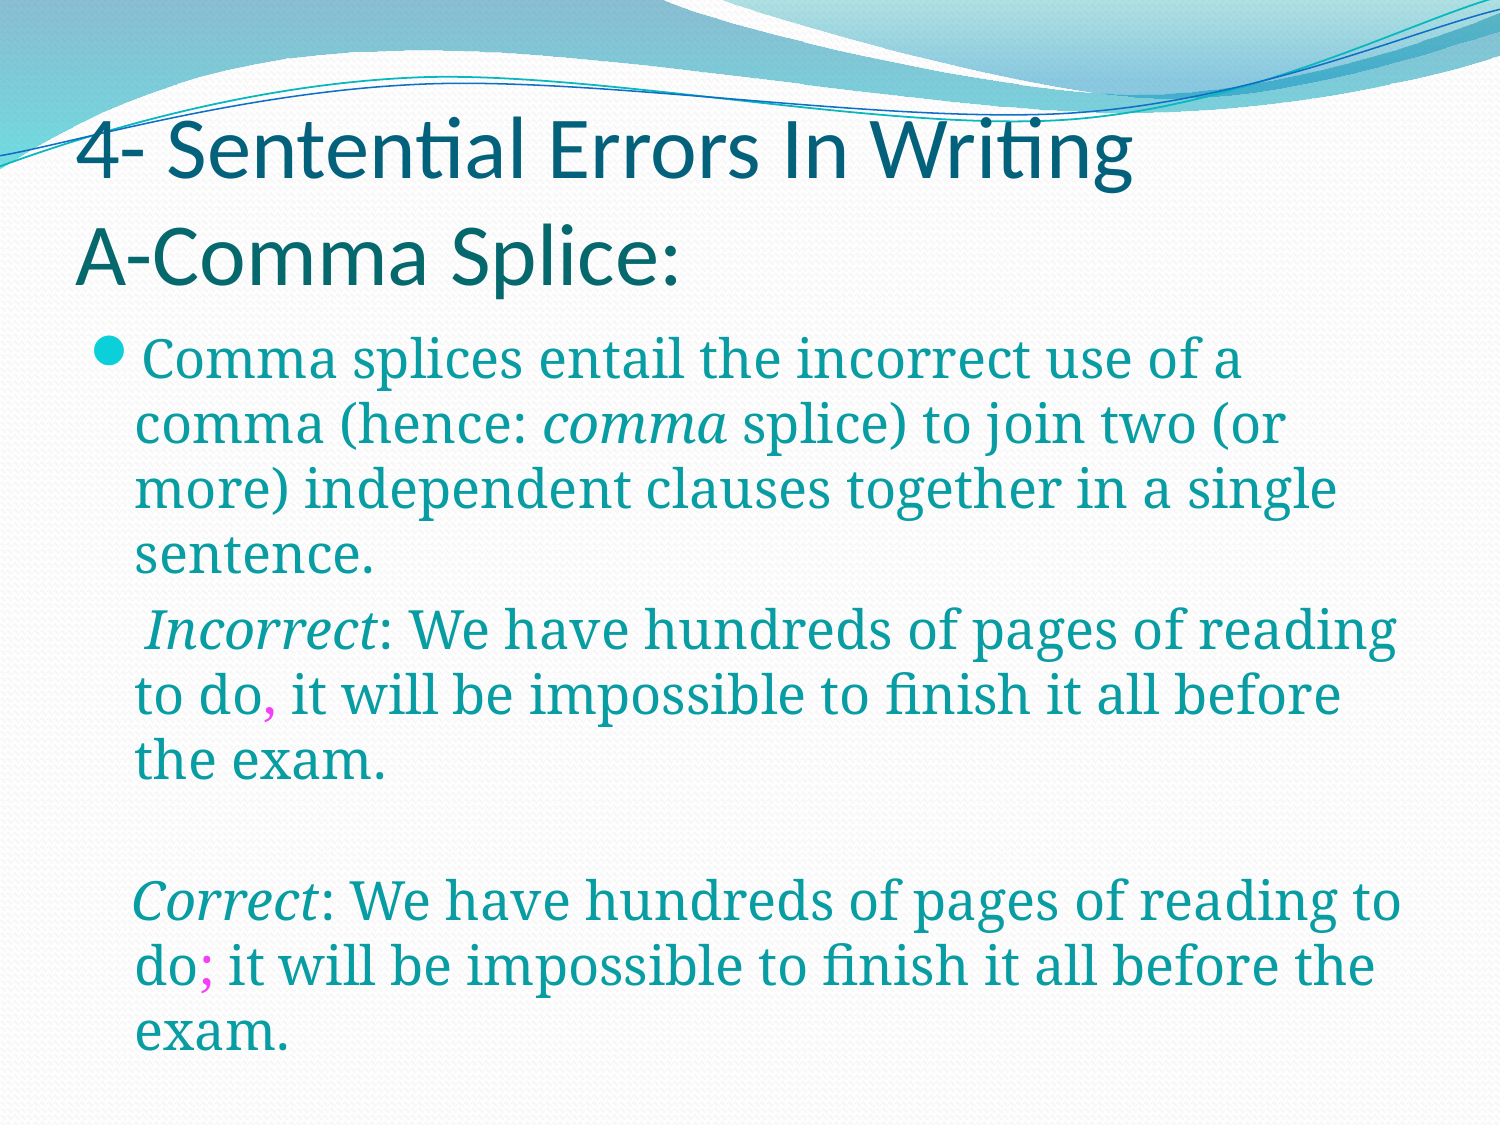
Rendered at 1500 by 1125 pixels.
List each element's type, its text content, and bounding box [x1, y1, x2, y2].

title 4- Sentential Errors In Writing A-Comma Splice: [75, 82, 1425, 303]
list Comma splices entail the incorrect use of a comma (hence: comma splice) to join two (or more) independent clauses together in a single sentence. Incorrect: We have hundreds of pages of reading to do, it will be impossible to finish it all before the exam. Correct: We have hundreds of pages of reading to do; it will be impossible to finish it all before the exam. [75, 317, 1425, 1038]
